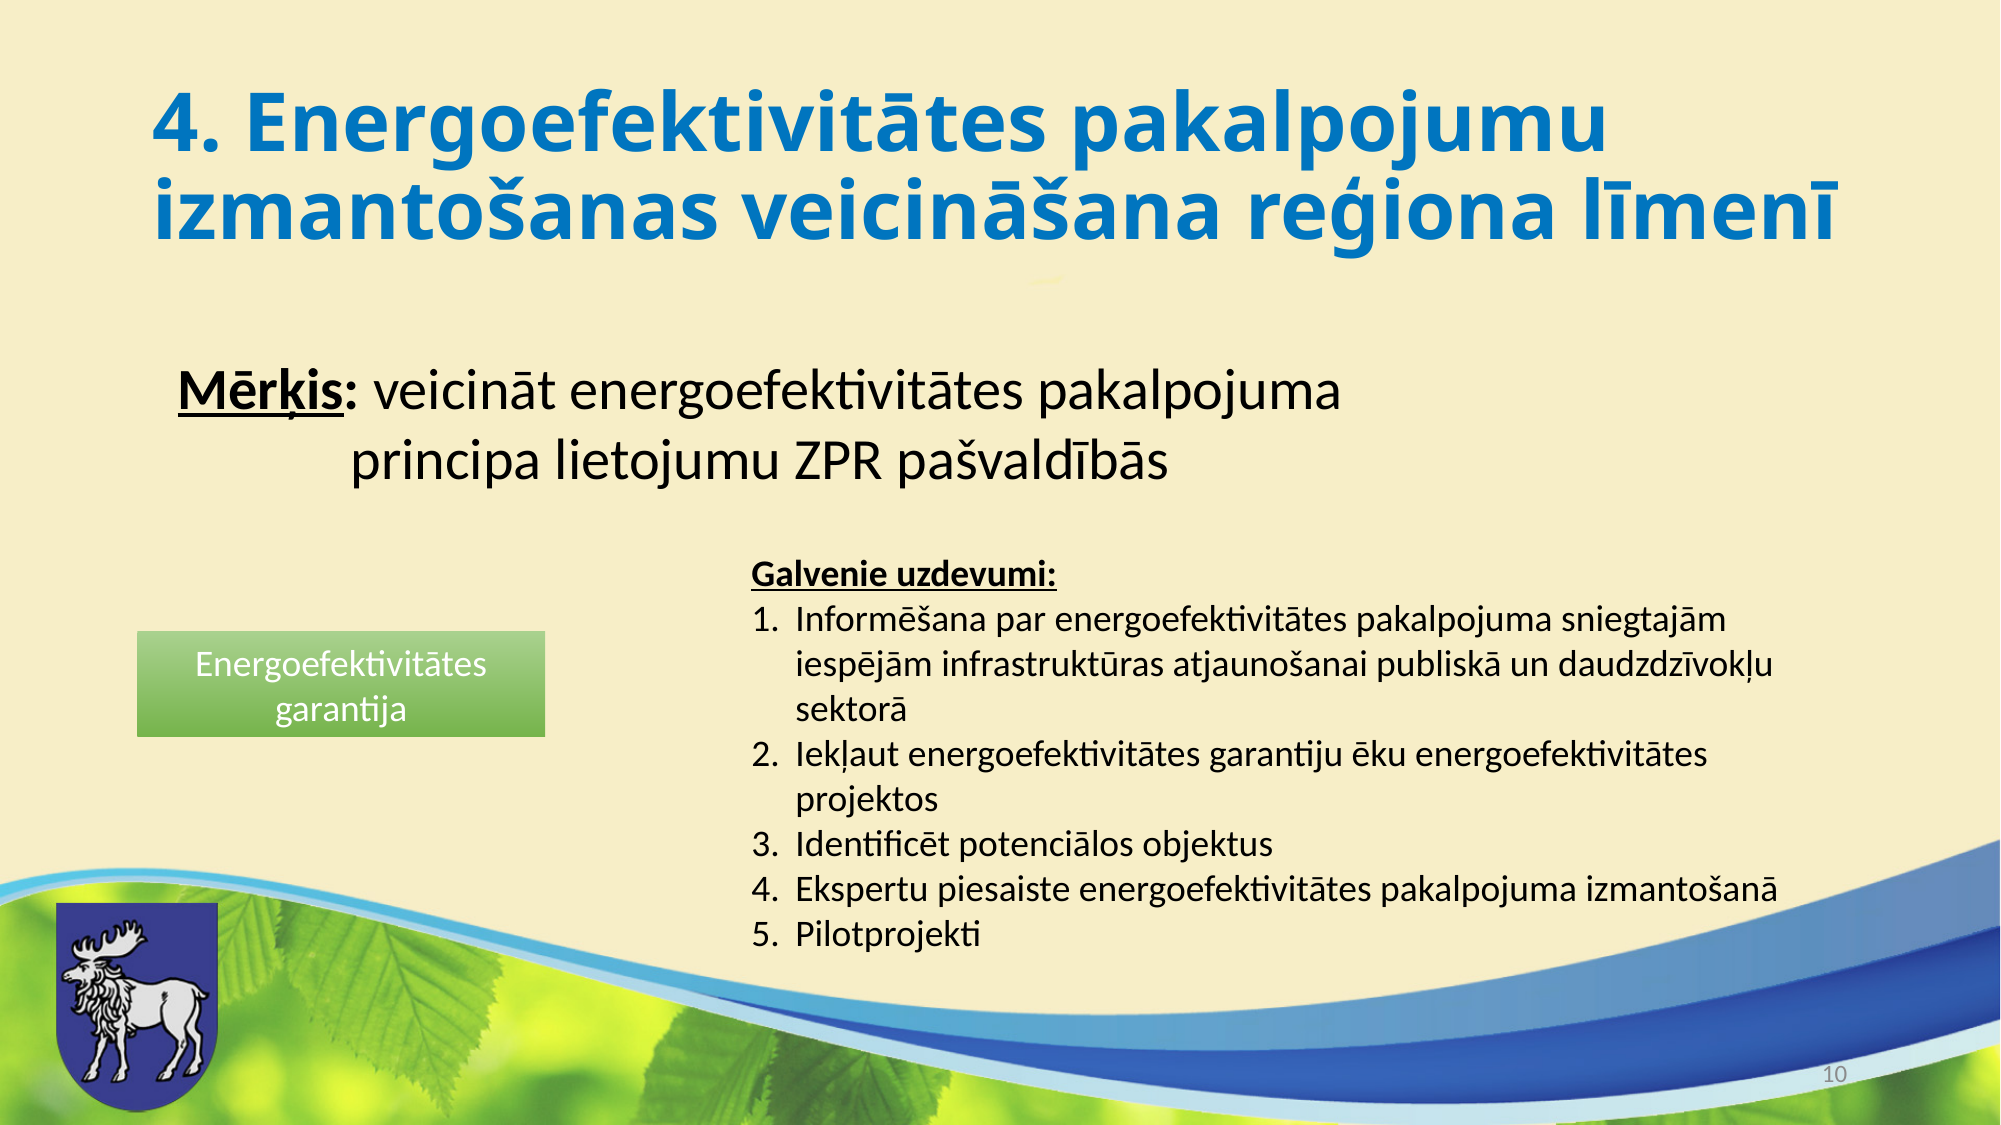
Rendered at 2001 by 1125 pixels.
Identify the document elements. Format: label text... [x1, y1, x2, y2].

slide_number 10 [1412, 1042, 1863, 1103]
text_box Energoefektivitātes garantija [137, 631, 546, 737]
title 4. Energoefektivitātes pakalpojumu izmantošanas veicināšana reģiona līmenī [137, 59, 1863, 278]
text_box Galvenie uzdevumi: Informēšana par energoefektivitātes pakalpojuma sniegtajām iespējām infrastruktūras atjaunošanai publiskā un daudzdzīvokļu sektorā Iekļaut energoefektivitātes garantiju ēku energoefektivitātes projektos Identificēt potenciālos objektus Ekspertu piesaiste energoefektivitātes pakalpojuma izmantošanā Pilotprojekti [736, 541, 1851, 962]
picture [0, 0, 2001, 1125]
text_box Mērķis: veicināt energoefektivitātes pakalpojuma principa lietojumu ZPR pašvaldībās [94, 343, 1427, 499]
